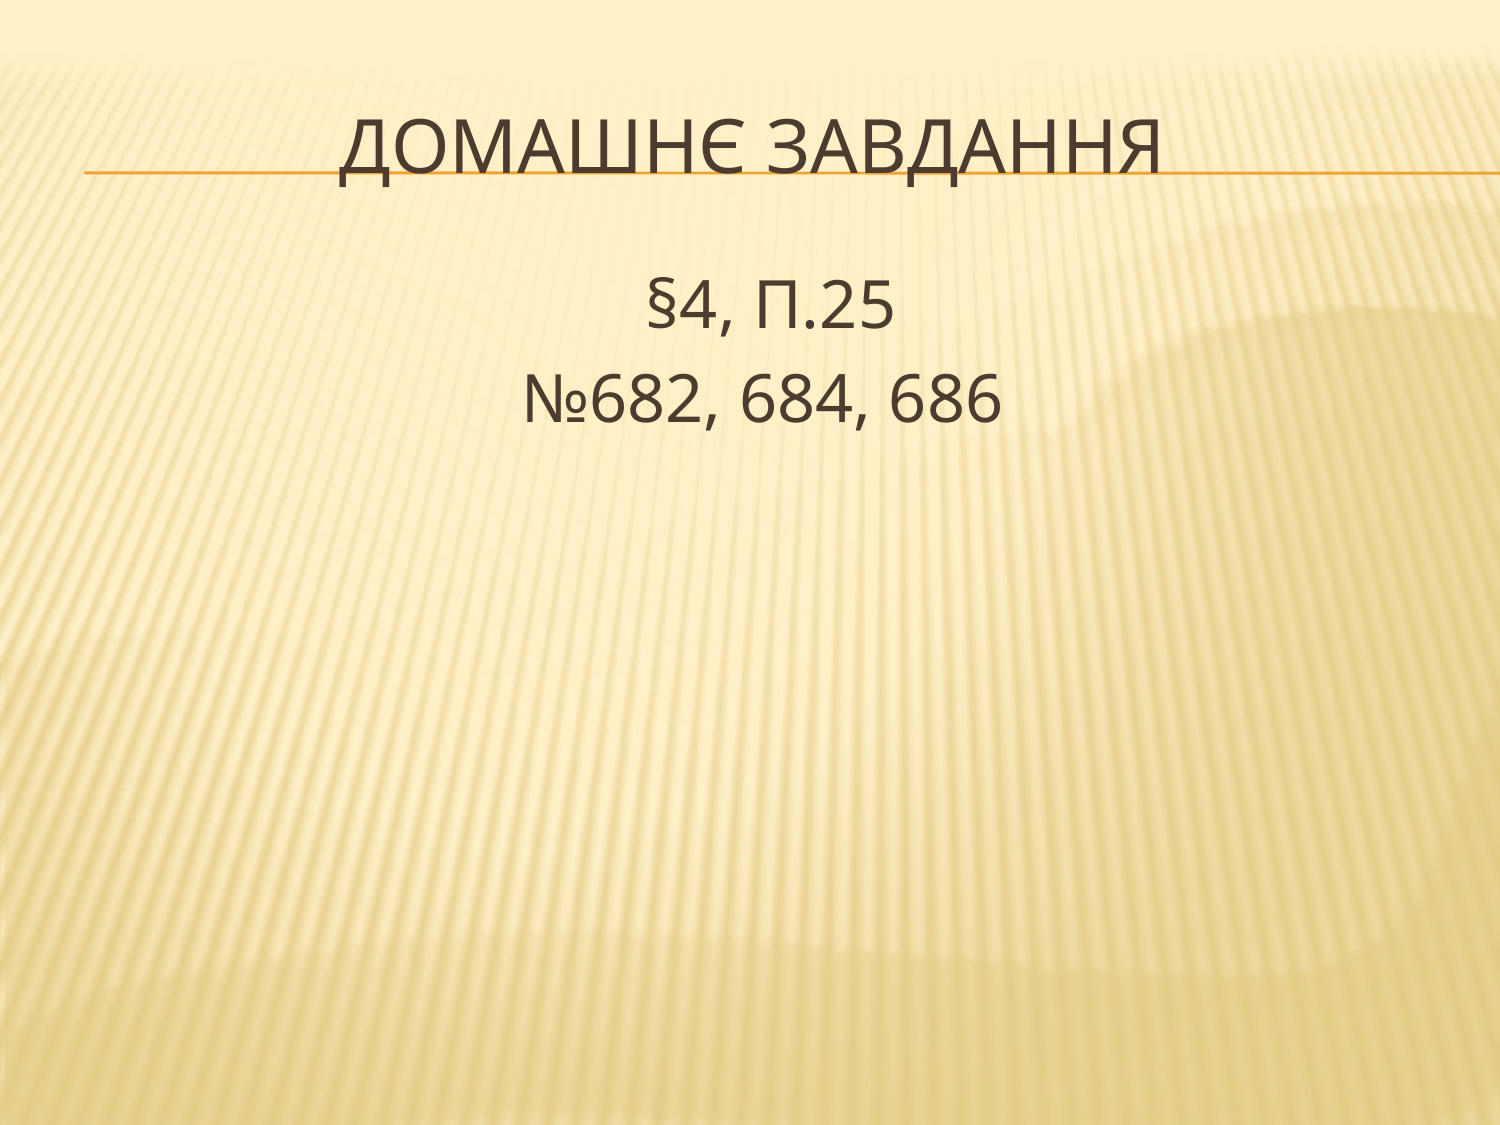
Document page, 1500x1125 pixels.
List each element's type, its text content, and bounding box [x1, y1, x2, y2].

list §4, П.25 №682, 684, 686 [50, 254, 1475, 998]
title Домашнє завдання [50, 75, 1475, 213]
